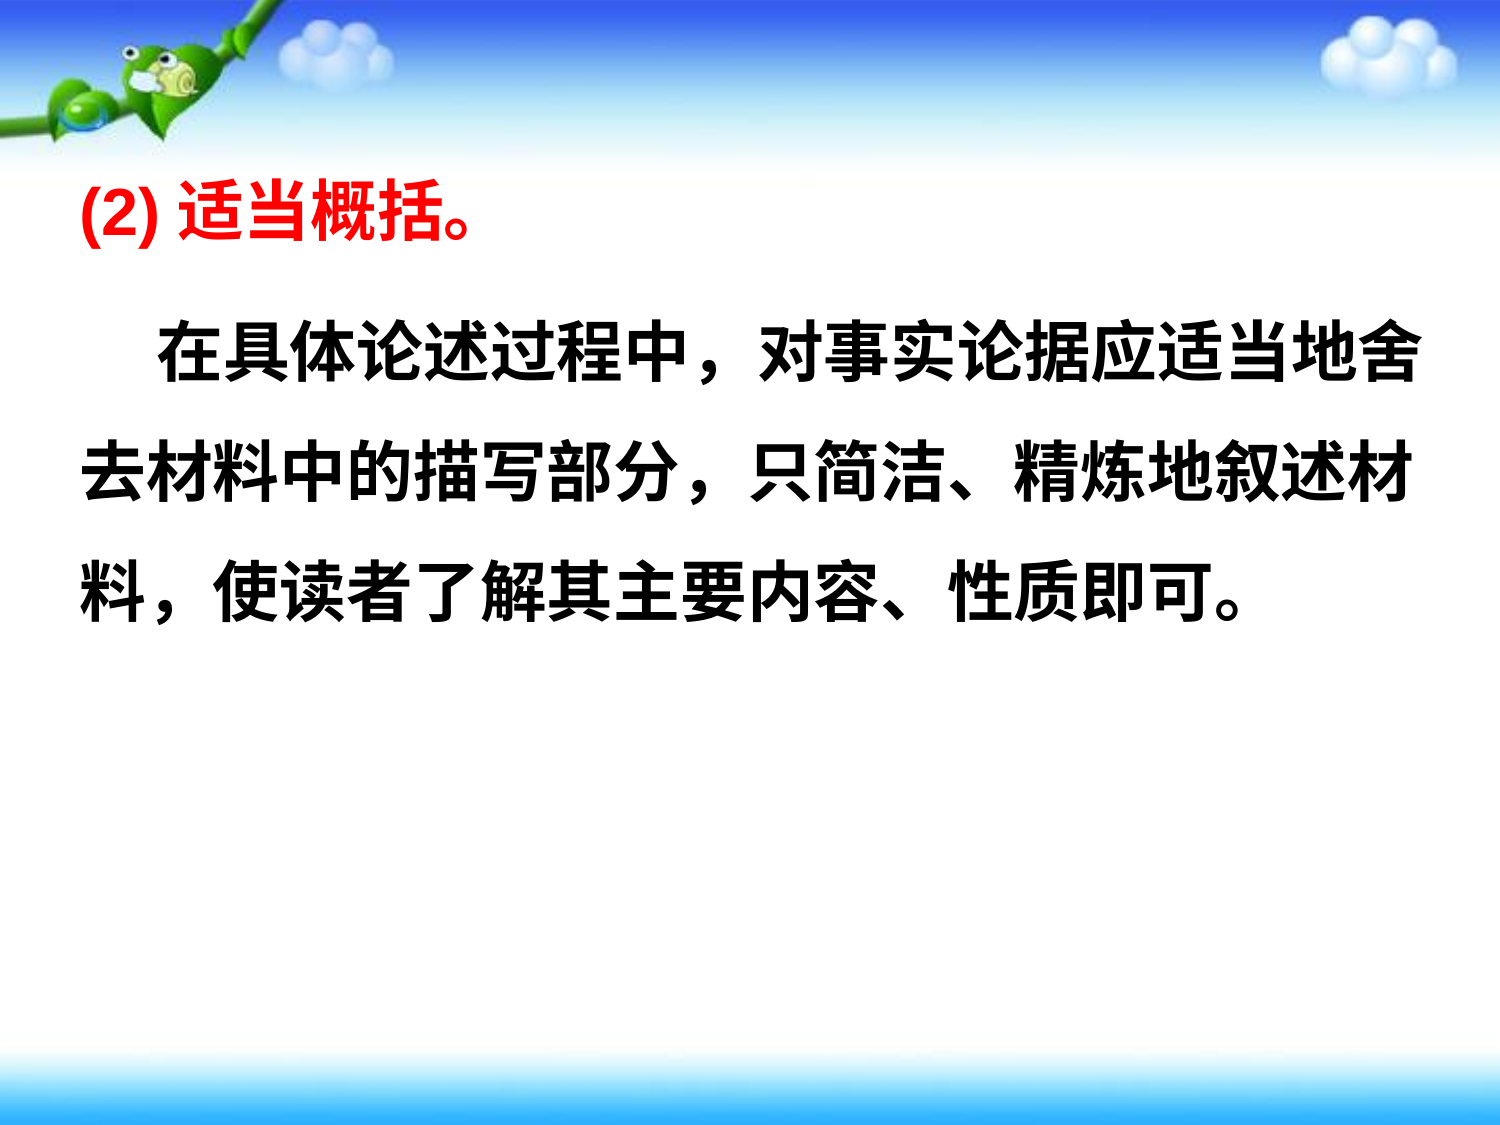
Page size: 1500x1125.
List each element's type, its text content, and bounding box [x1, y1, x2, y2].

picture [0, 0, 1500, 1125]
text_box (2)适当概括。 在具体论述过程中，对事实论据应适当地舍去材料中的描写部分，只简洁、精炼地叙述材料，使读者了解其主要内容、性质即可。 [64, 121, 1447, 637]
